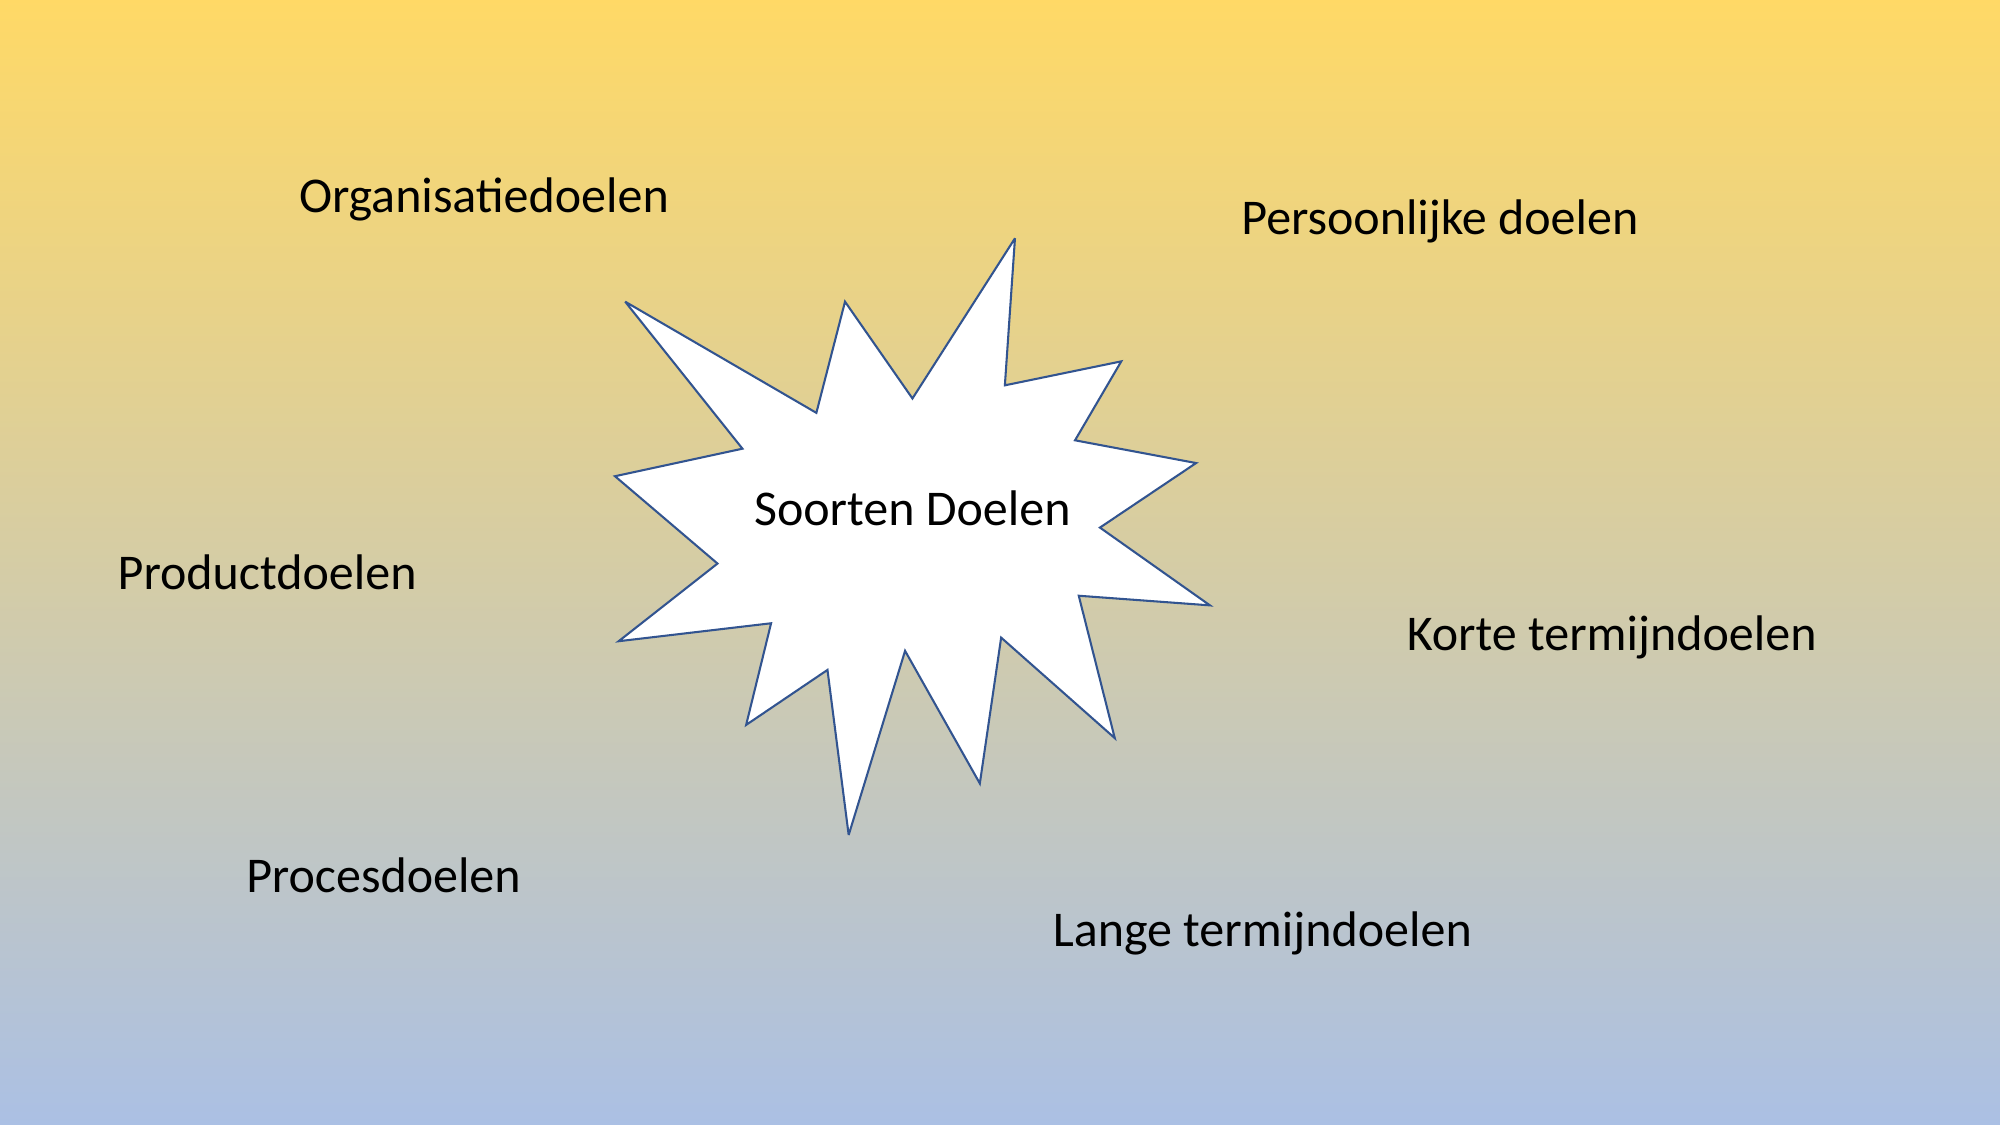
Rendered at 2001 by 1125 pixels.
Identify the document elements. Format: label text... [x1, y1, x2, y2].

text_box [612, 237, 1214, 836]
text_box Procesdoelen [231, 834, 536, 910]
text_box Persoonlijke doelen [1226, 177, 1654, 253]
text_box Lange termijndoelen [1038, 889, 1488, 965]
text_box Organisatiedoelen [284, 154, 685, 230]
text_box Korte termijndoelen [1392, 592, 1832, 668]
text_box Productdoelen [102, 532, 432, 607]
text_box Soorten Doelen [739, 468, 1086, 604]
